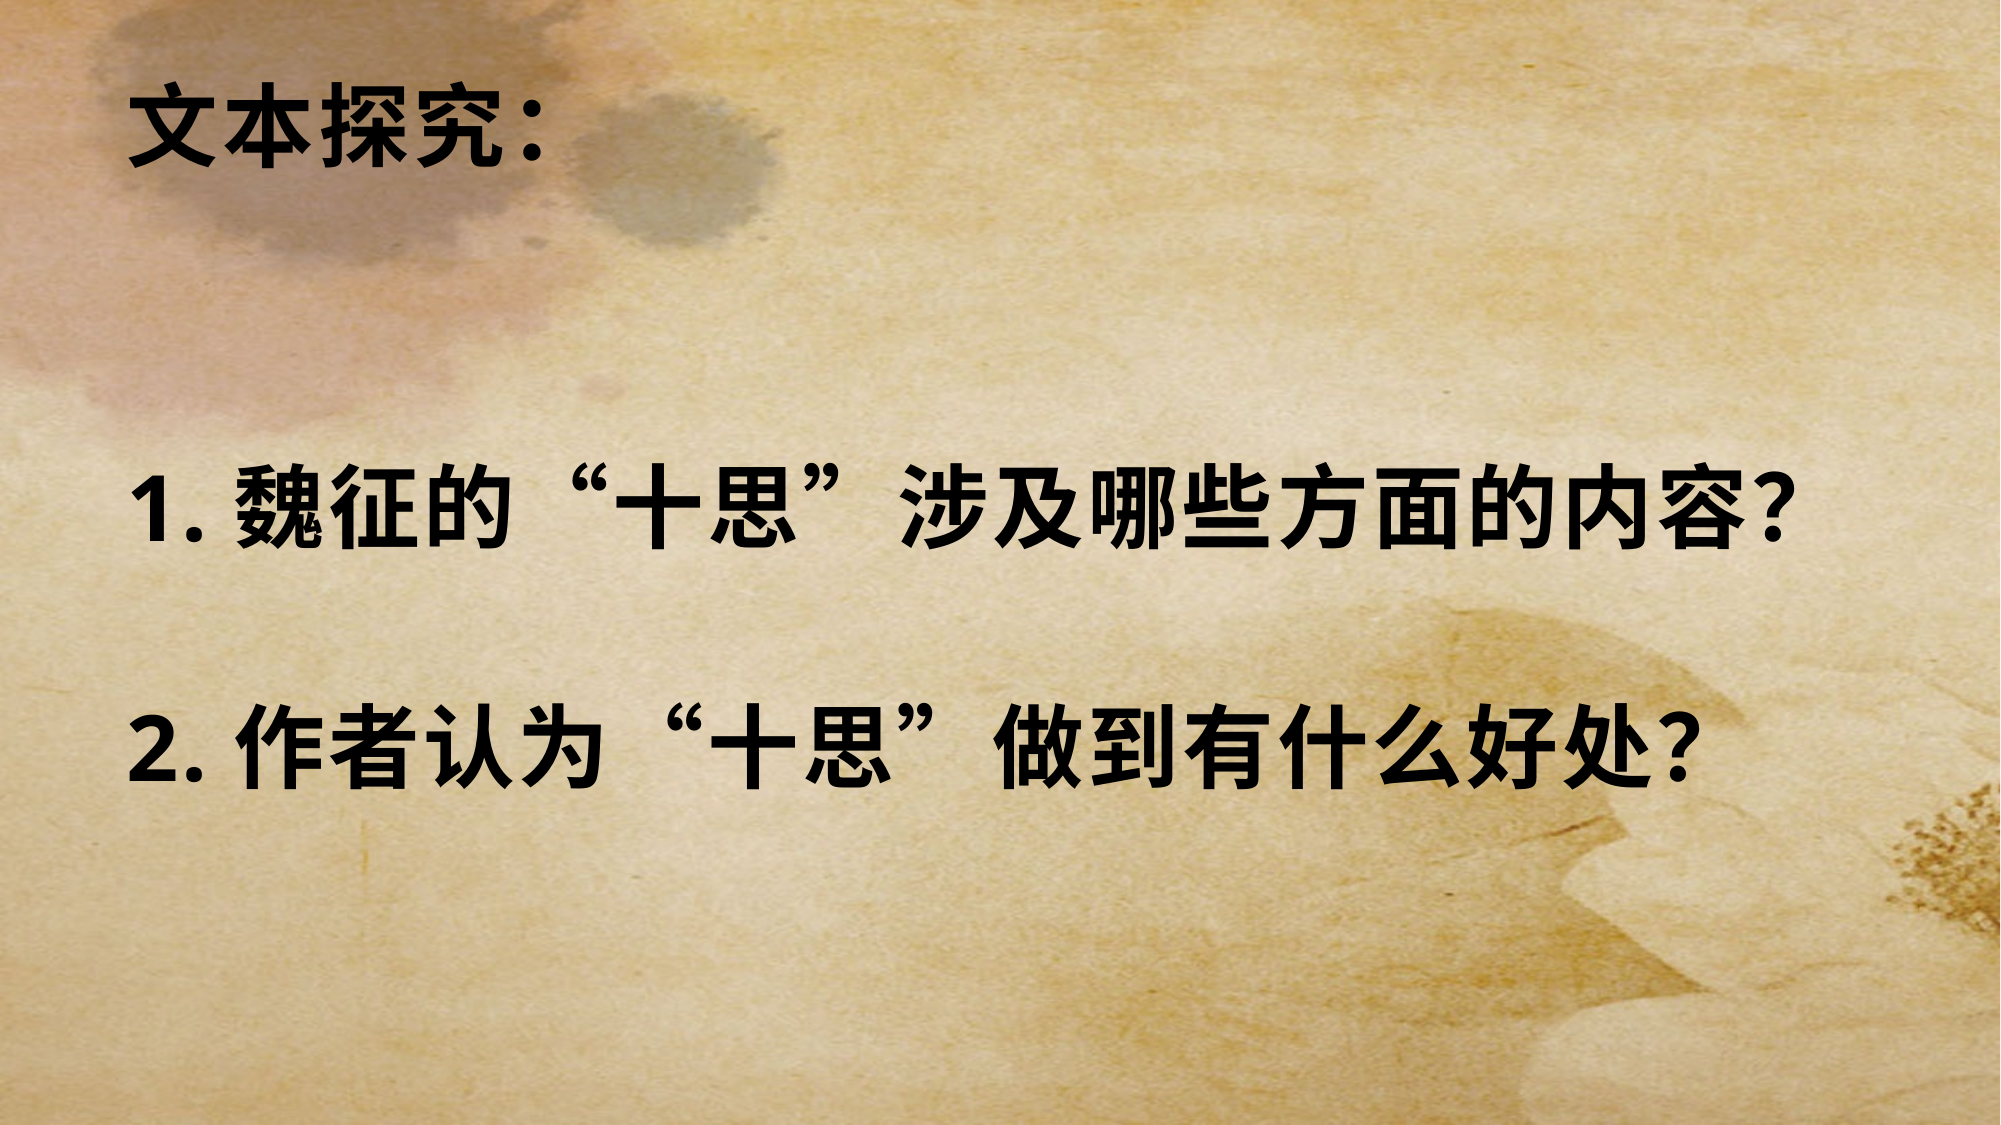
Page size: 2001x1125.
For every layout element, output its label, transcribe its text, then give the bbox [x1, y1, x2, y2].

title 文本探究： [109, 70, 1891, 178]
picture [0, 0, 2001, 1125]
list 1.魏征的“十思”涉及哪些方面的内容？ 2.作者认为“十思”做到有什么好处？ [109, 339, 1891, 708]
